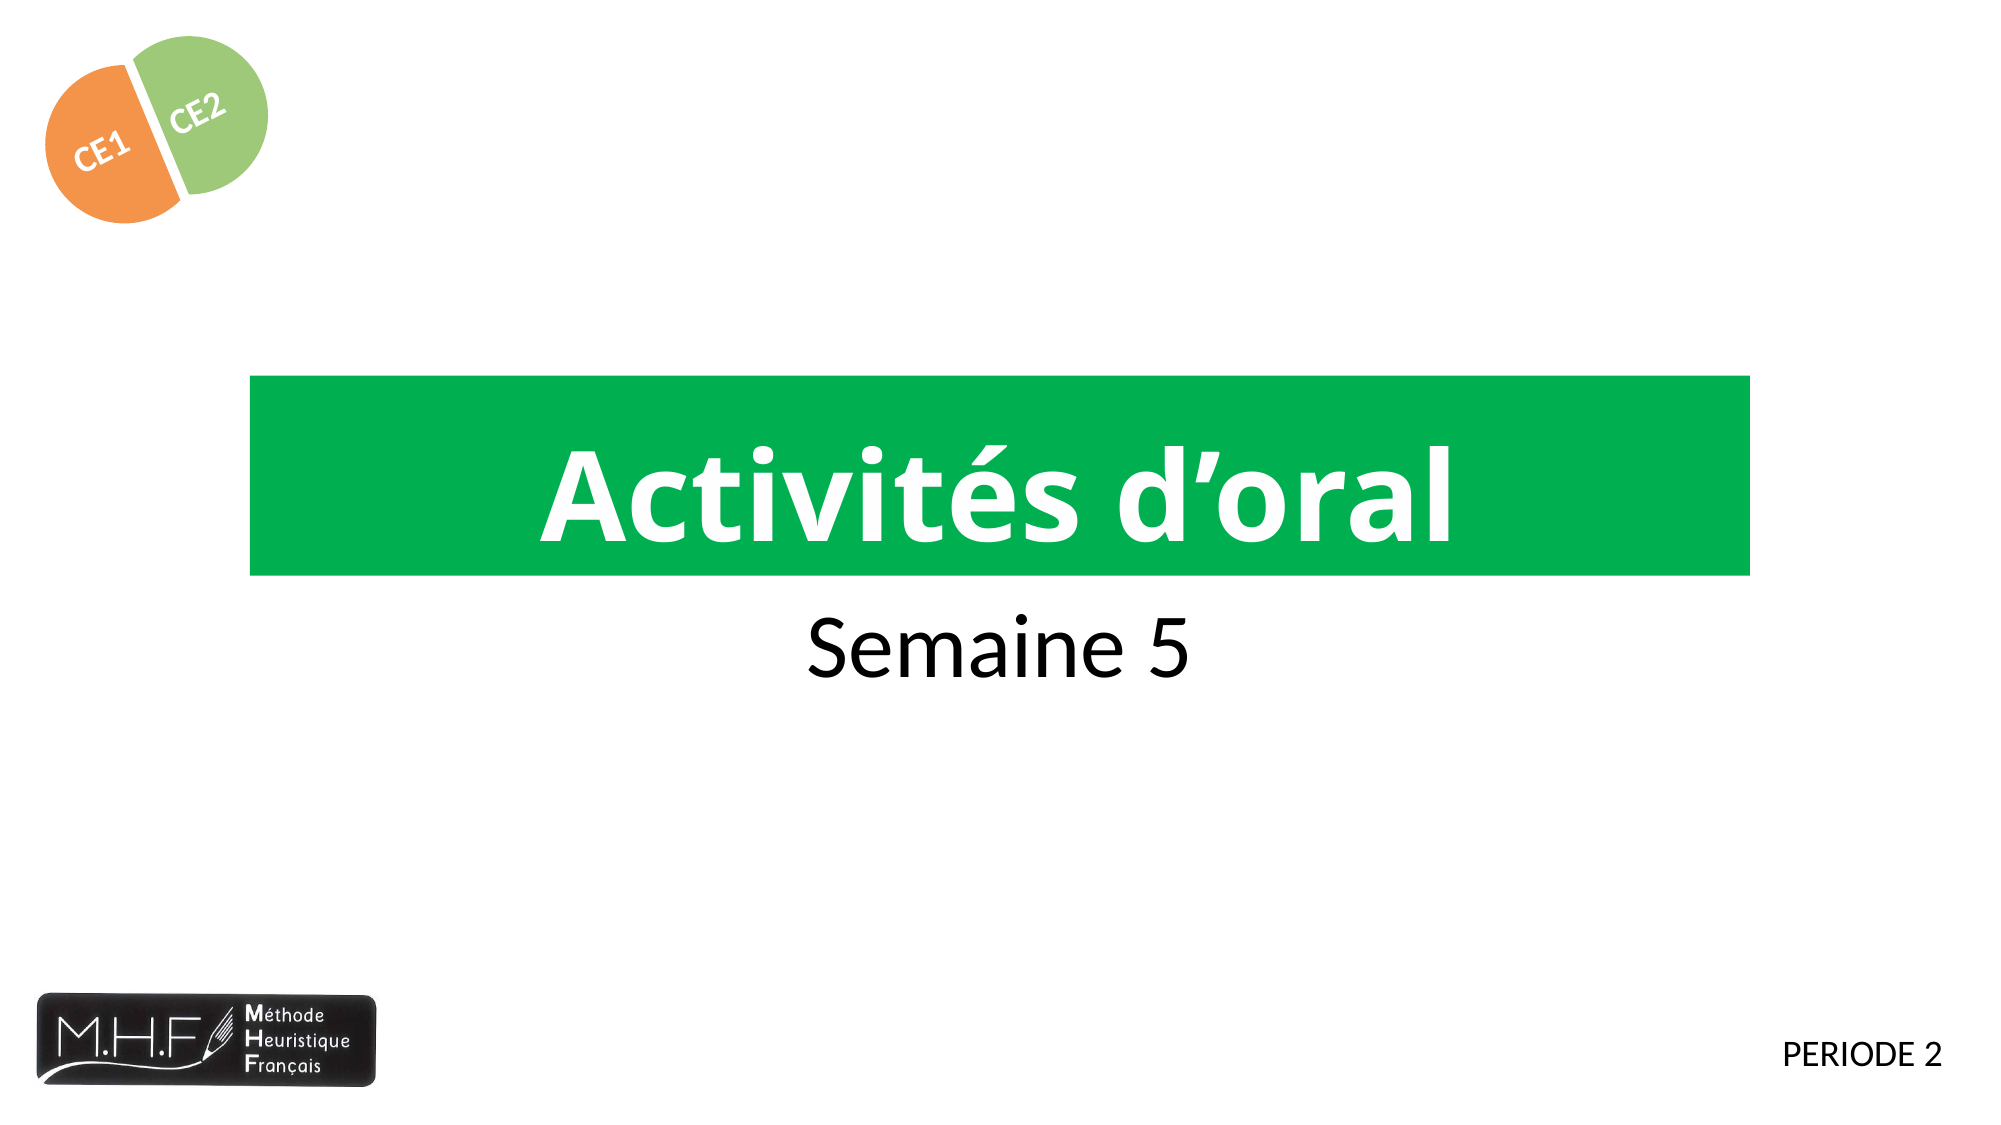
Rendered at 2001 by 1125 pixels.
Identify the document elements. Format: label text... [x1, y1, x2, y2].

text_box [45, 35, 269, 224]
text_box PERIODE 2 [1362, 1021, 1967, 1082]
picture [33, 990, 379, 1089]
title Activités d’oral [249, 375, 1750, 576]
subtitle Semaine 5 [249, 590, 1750, 863]
